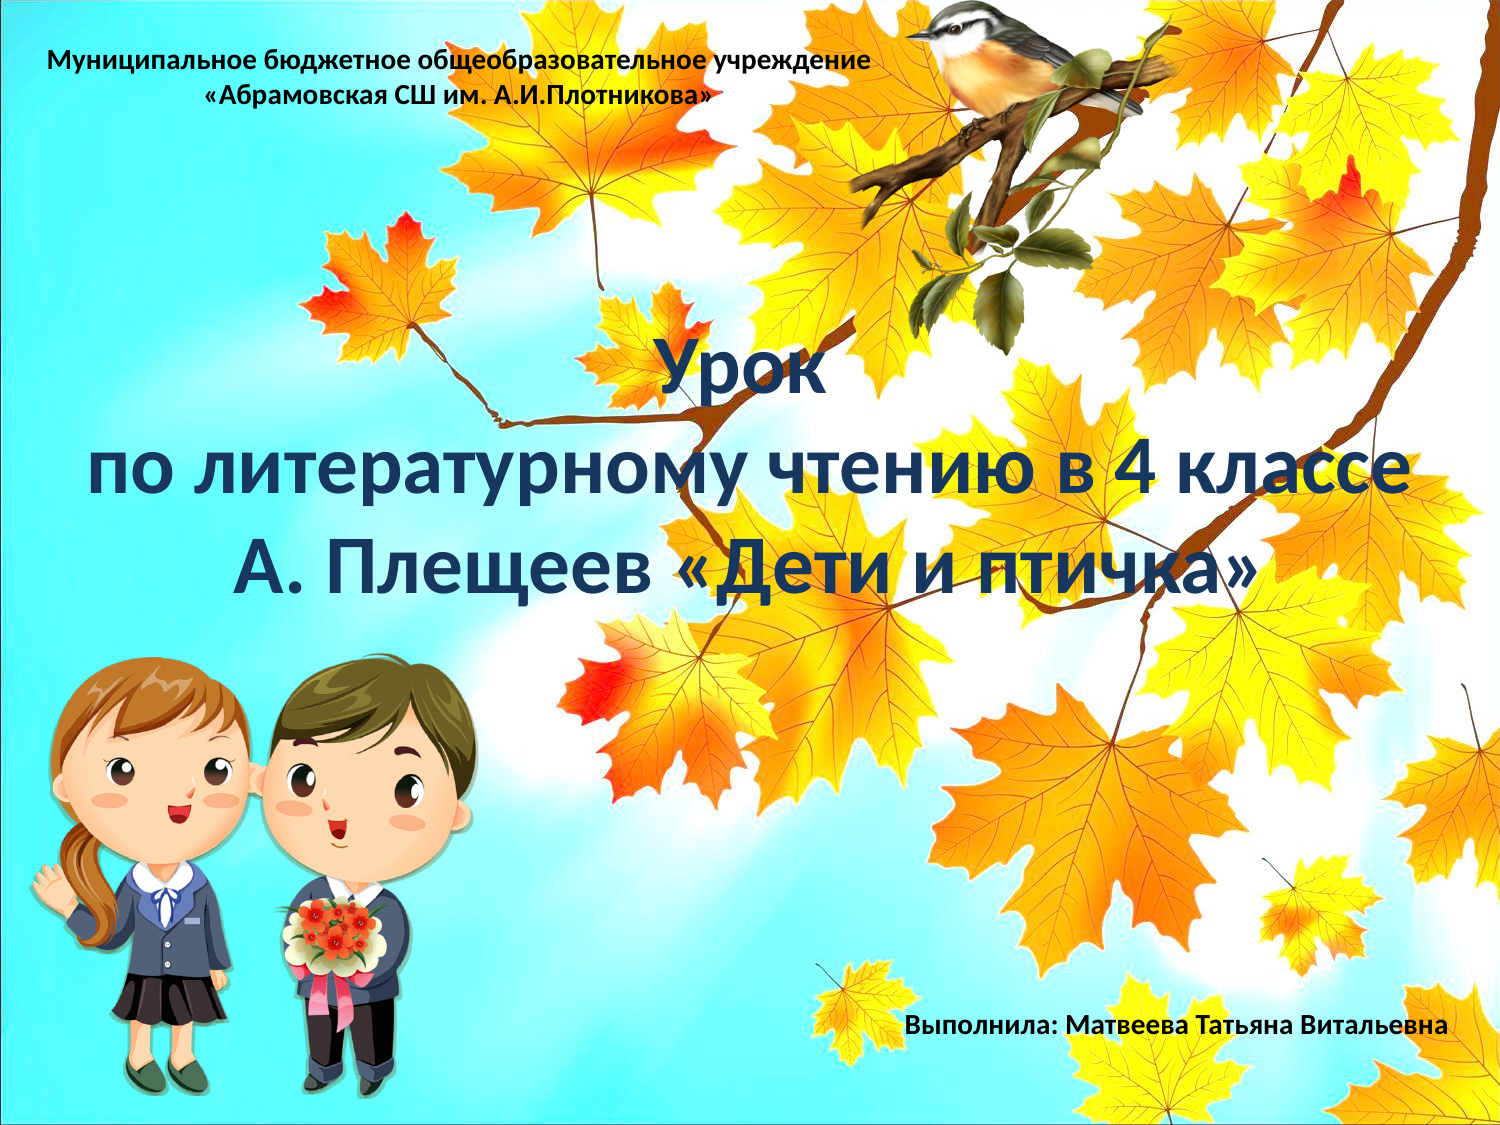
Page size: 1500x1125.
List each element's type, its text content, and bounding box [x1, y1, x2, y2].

text_box Урок по литературному чтению в 4 классе А. Плещеев «Дети и птичка» [71, 302, 1429, 618]
picture [0, 0, 1500, 1125]
text_box Муниципальное бюджетное общеобразовательное учреждение «Абрамовская СШ им. А.И.Плотникова» [31, 33, 839, 118]
text_box Выполнила: Матвеева Татьяна Витальевна [889, 997, 1464, 1048]
